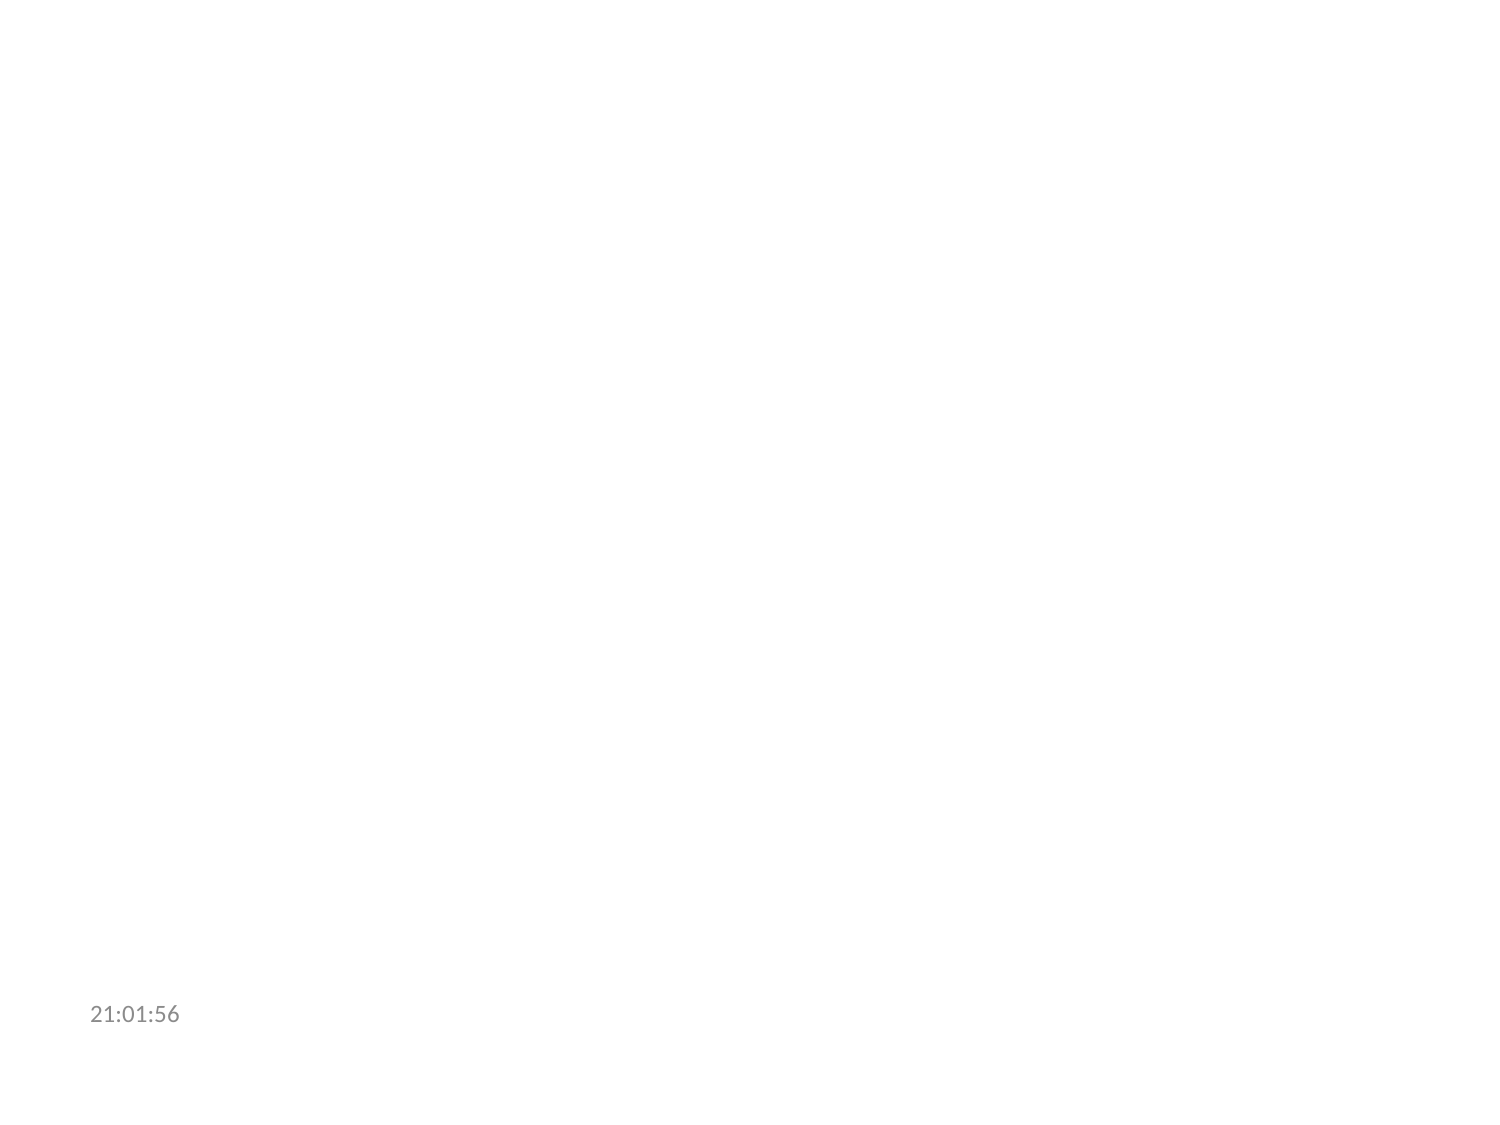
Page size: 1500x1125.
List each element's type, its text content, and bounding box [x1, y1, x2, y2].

text_box 15:35:09 [75, 982, 425, 1043]
